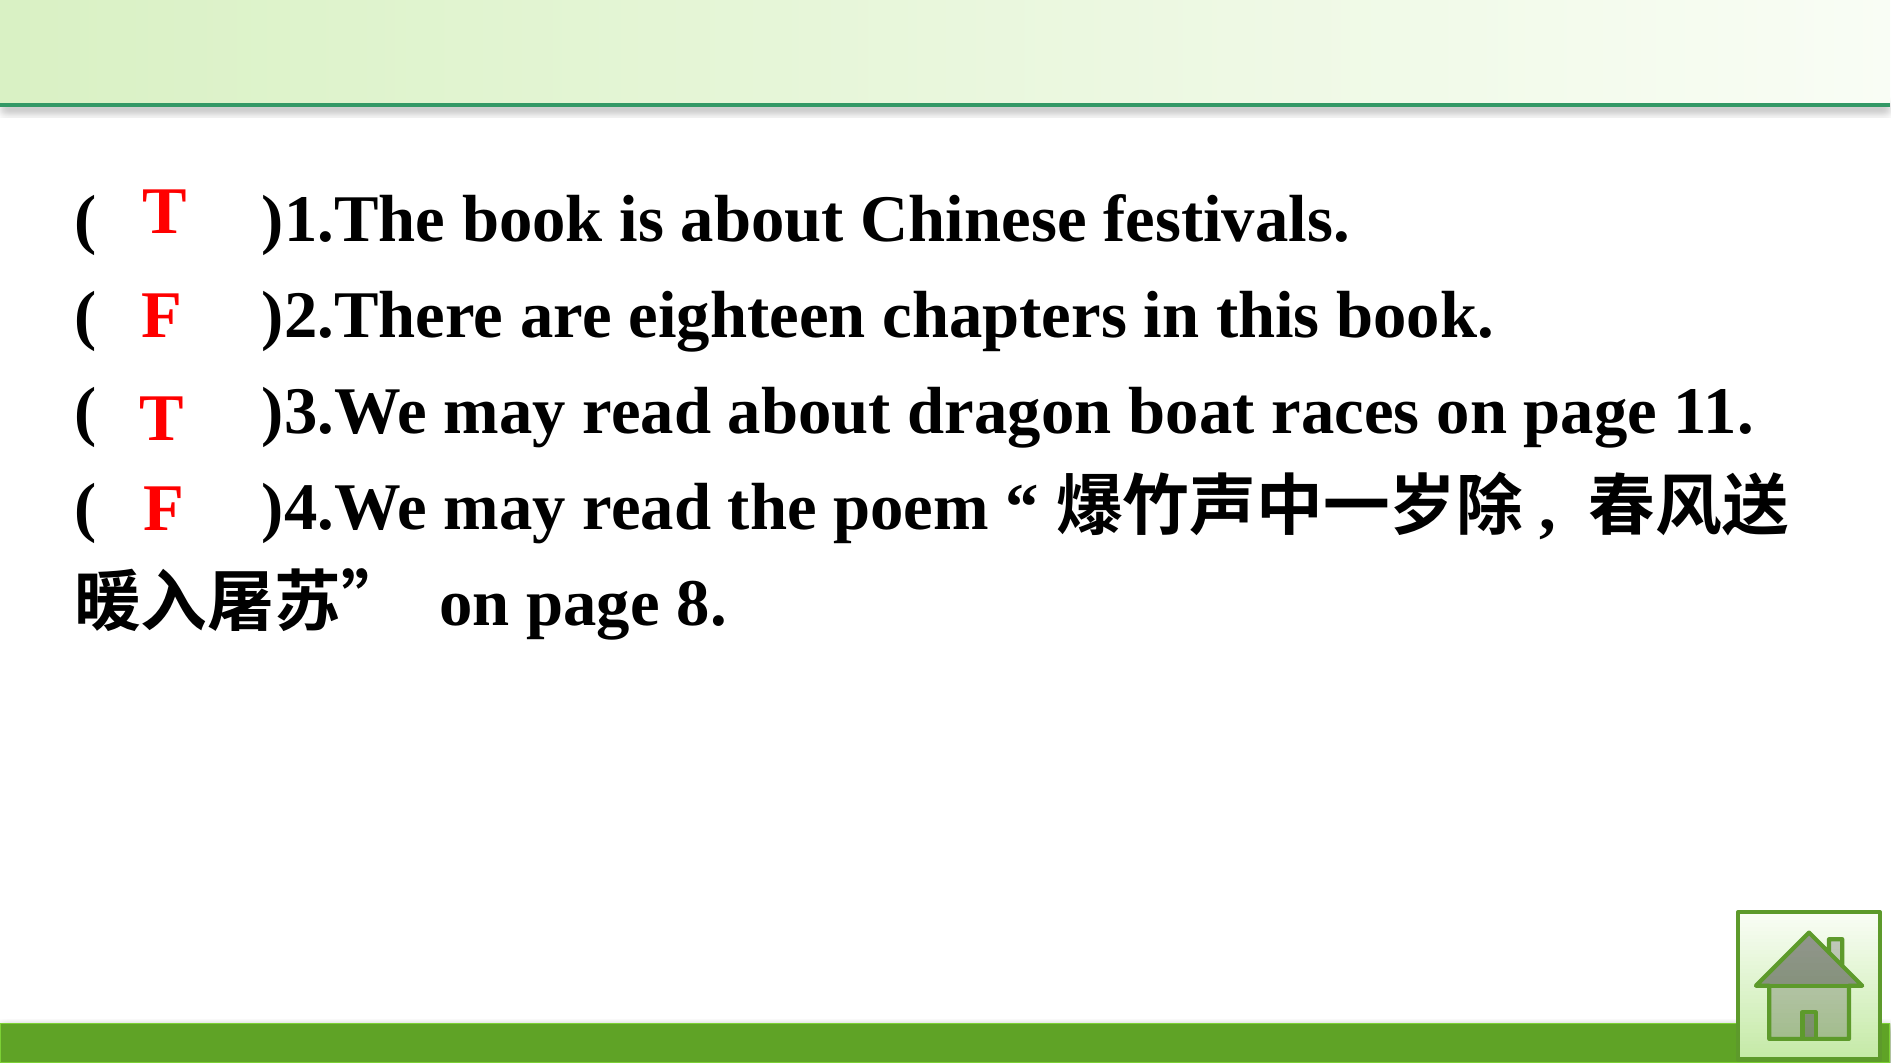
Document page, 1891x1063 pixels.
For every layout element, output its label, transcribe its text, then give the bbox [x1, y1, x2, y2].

text_box ( )1.The book is about Chinese festivals. ( )2.There are eighteen chapters in this book. ( )3.We may read about dragon boat races on page 11. ( )4.We may read the poem “爆竹声中一岁除, 春风送暖入屠苏” on page 8. [59, 151, 1833, 646]
text_box F [111, 456, 199, 552]
text_box T [108, 366, 199, 462]
text_box F [109, 263, 197, 358]
text_box T [111, 159, 202, 255]
